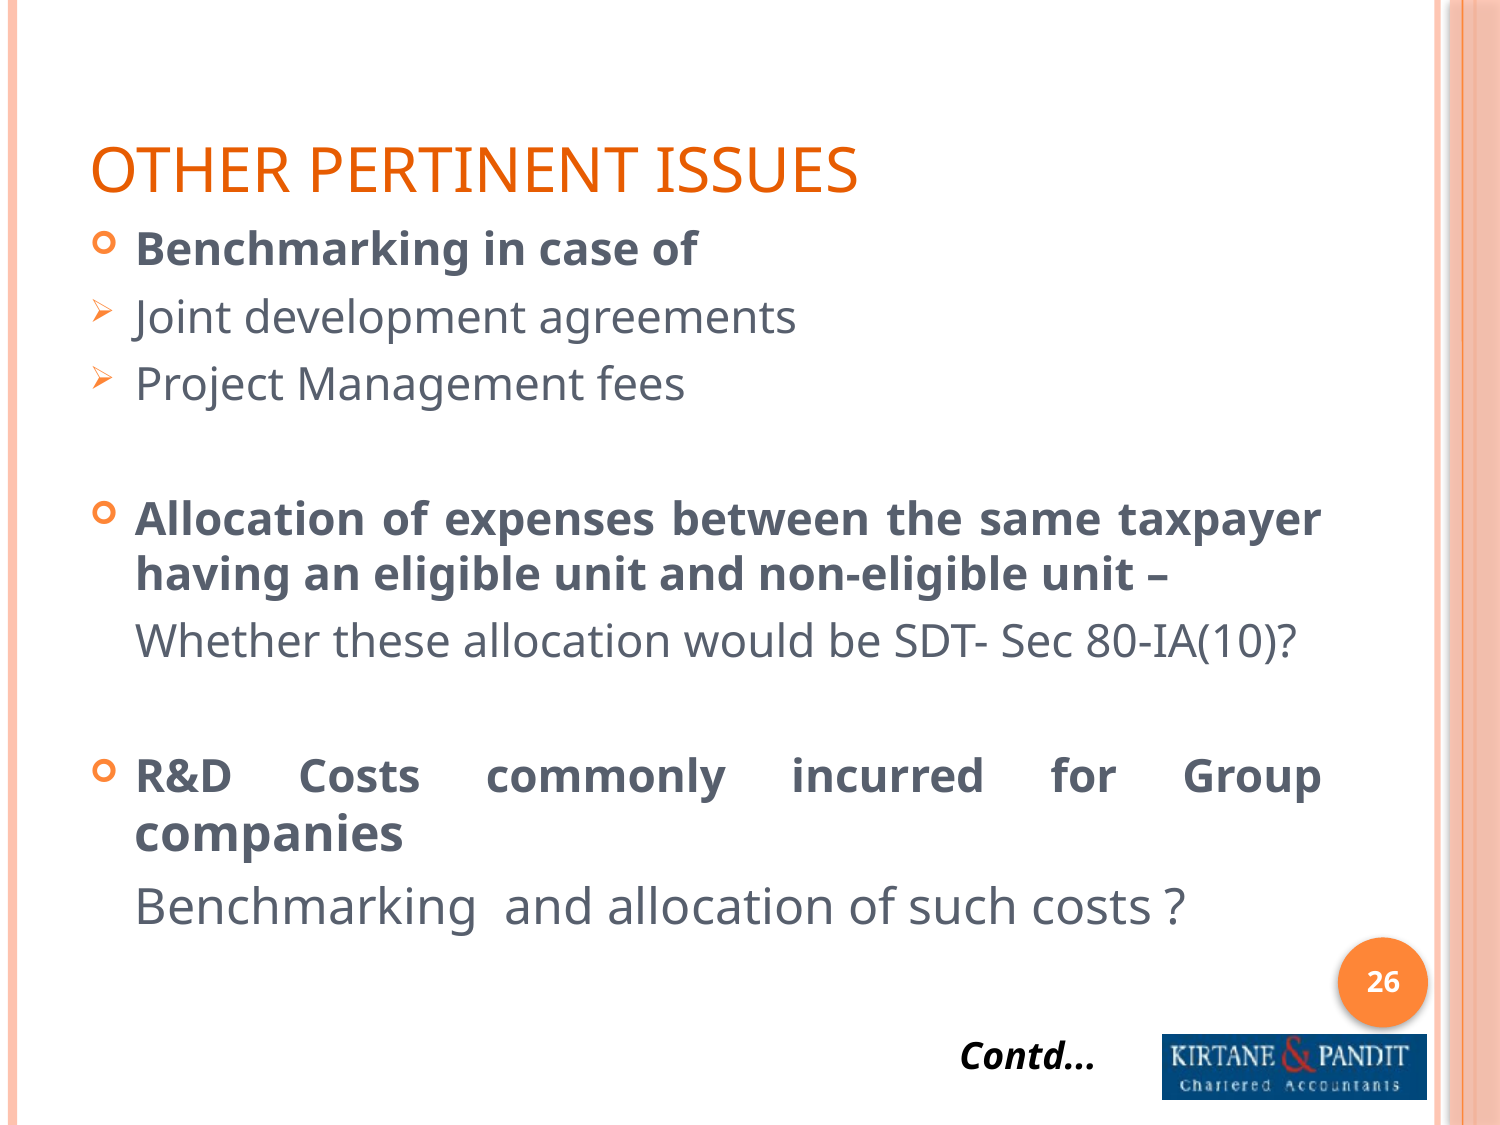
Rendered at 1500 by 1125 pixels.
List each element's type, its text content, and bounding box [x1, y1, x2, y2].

footer [825, 950, 1425, 1098]
picture [1162, 1034, 1427, 1100]
list Benchmarking in case of Joint development agreements Project Management fees Allocation of expenses between the same taxpayer having an eligible unit and non-eligible unit – Whether these allocation would be SDT- Sec 80-IA(10)? R&D Costs commonly incurred for Group companies Benchmarking and allocation of such costs ? [75, 212, 1338, 1025]
title Other Pertinent Issues [75, 45, 1300, 212]
slide_number 26 [1333, 940, 1434, 1027]
text_box Contd... [837, 1024, 1138, 1085]
